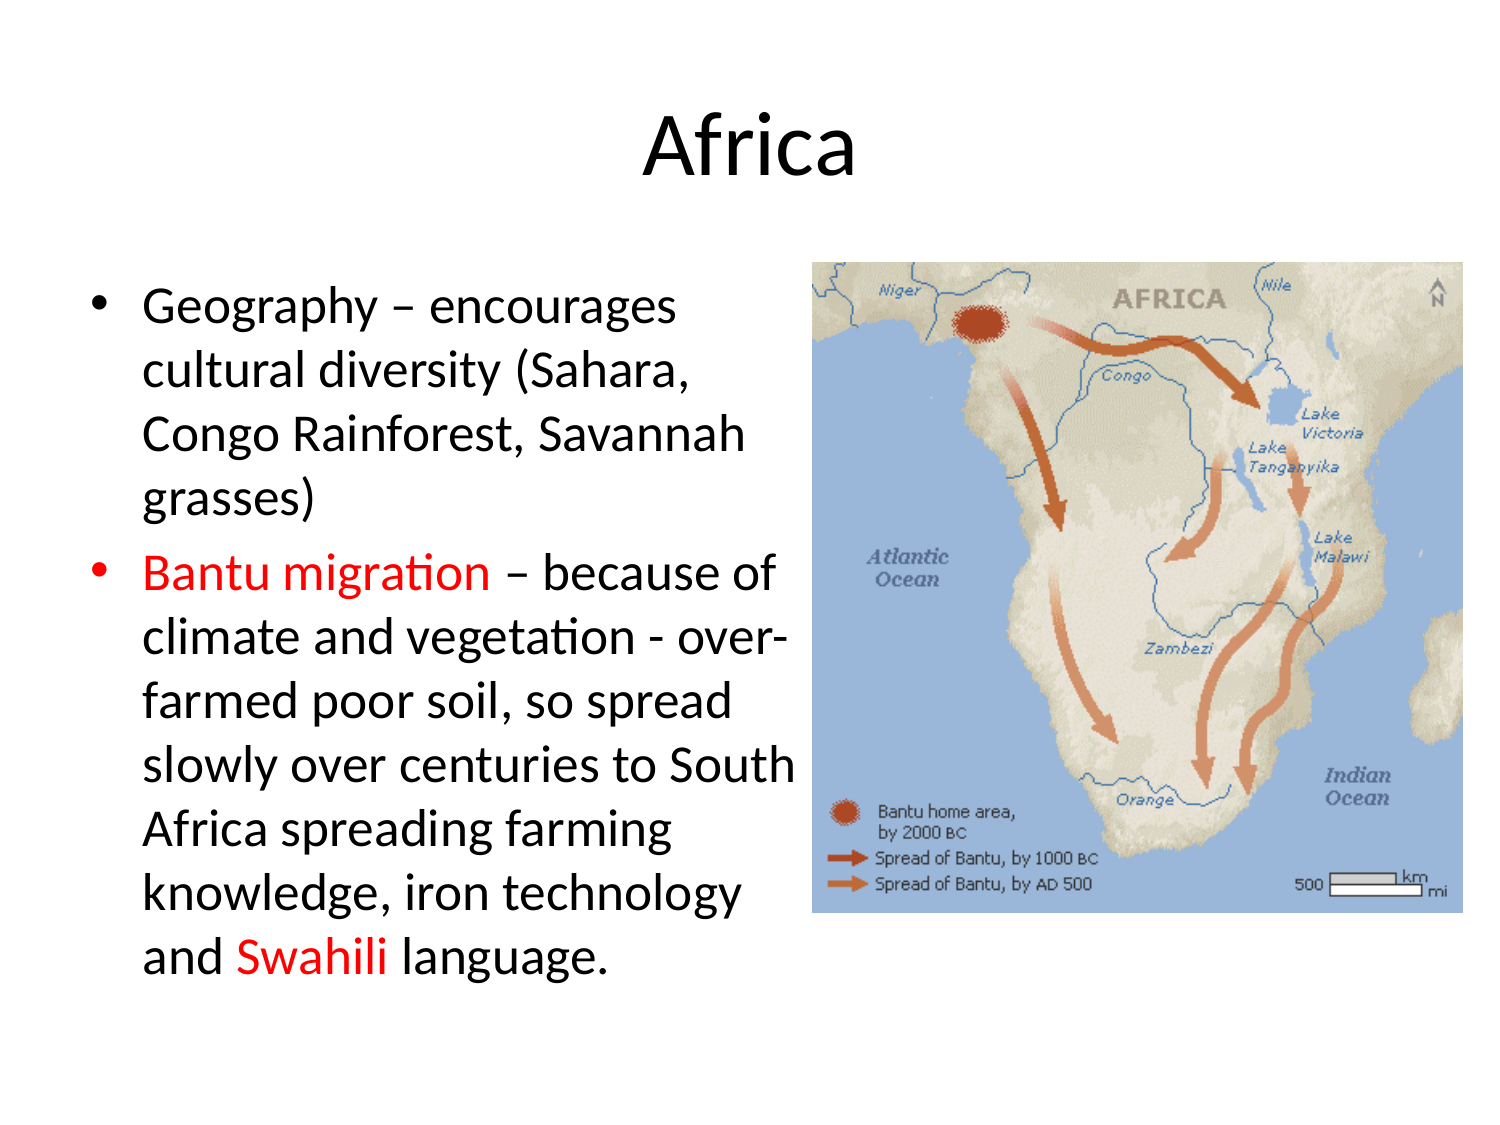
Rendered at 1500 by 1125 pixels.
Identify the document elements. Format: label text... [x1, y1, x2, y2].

list Geography – encourages cultural diversity (Sahara, Congo Rainforest, Savannah grasses) Bantu migration – because of climate and vegetation - over-farmed poor soil, so spread slowly over centuries to South Africa spreading farming knowledge, iron technology and Swahili language. [75, 262, 813, 1005]
title Africa [75, 45, 1425, 233]
picture [812, 262, 1463, 913]
